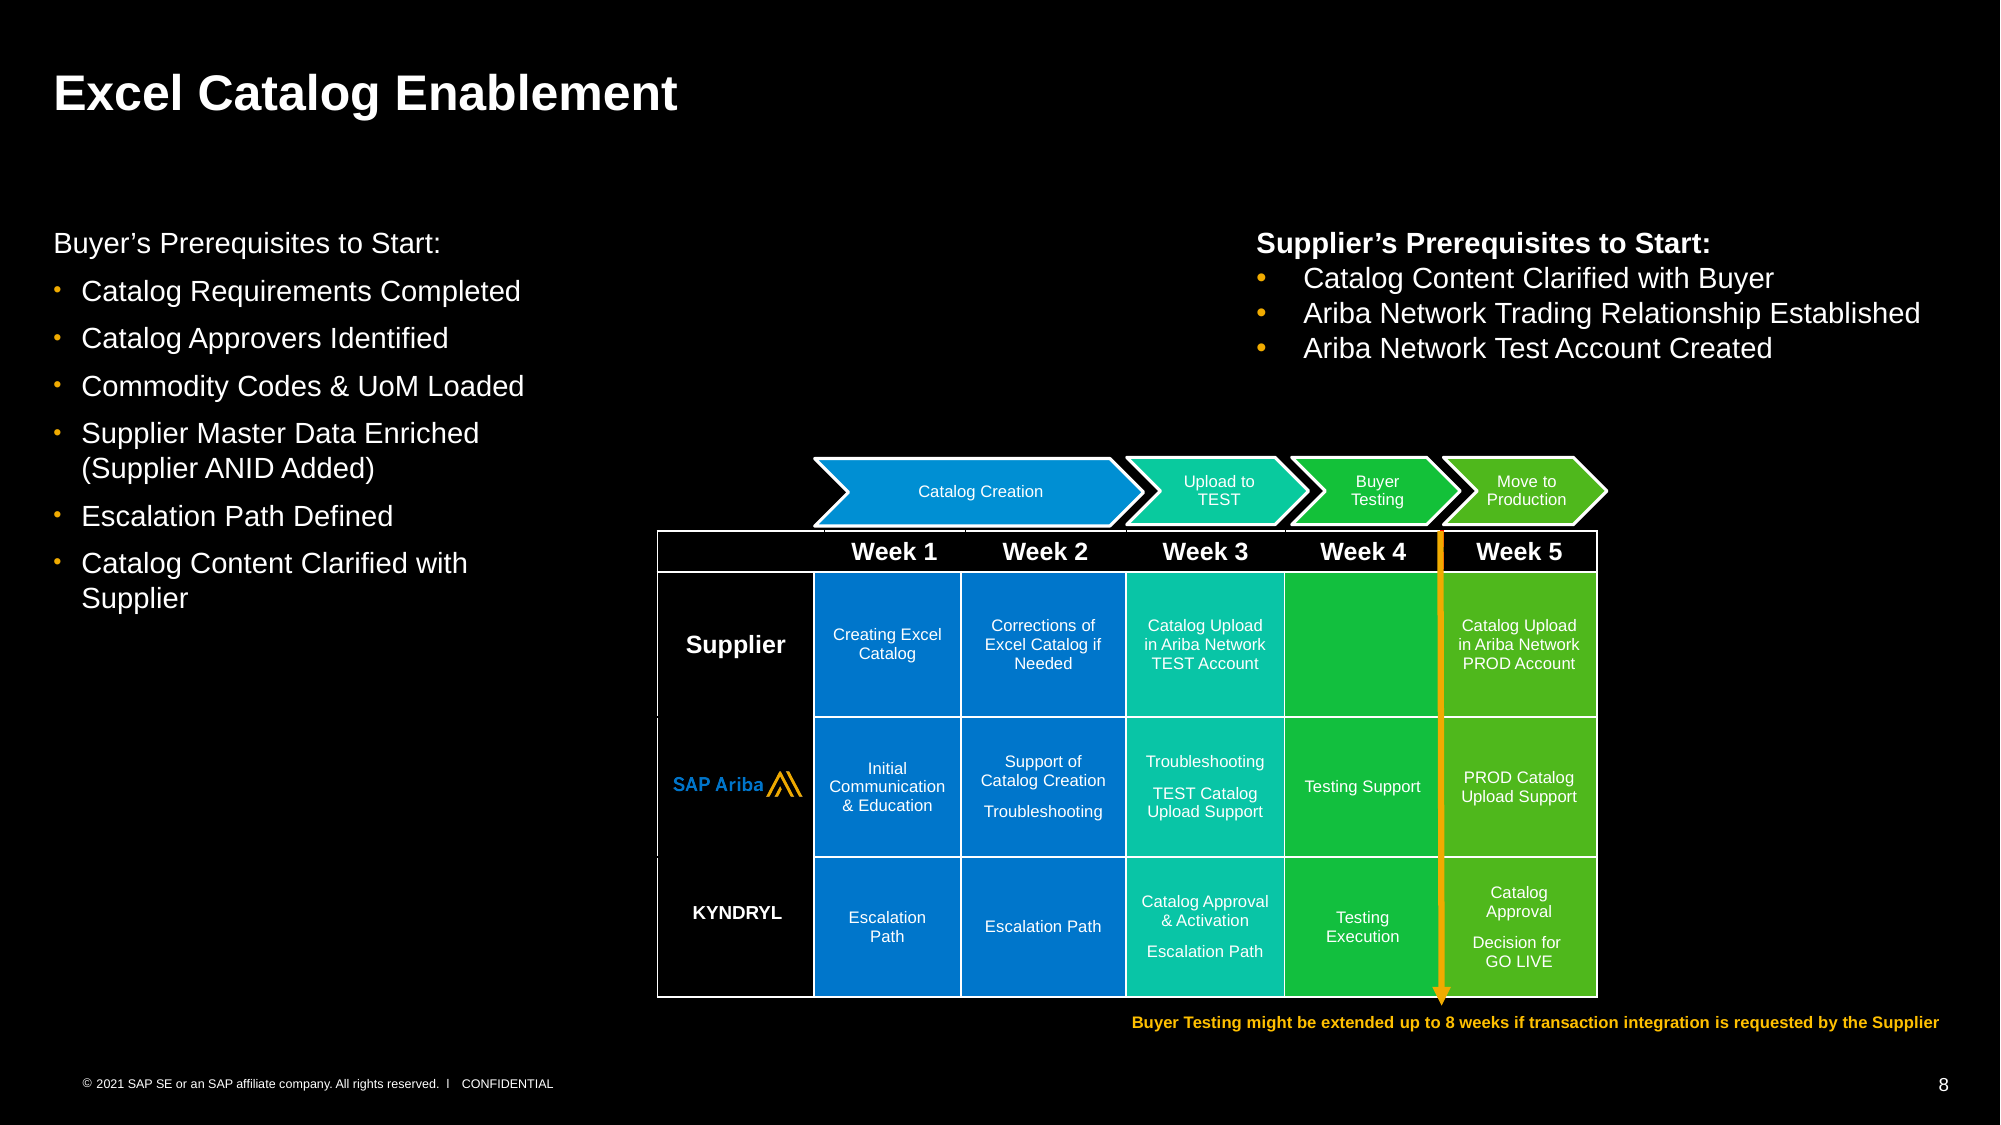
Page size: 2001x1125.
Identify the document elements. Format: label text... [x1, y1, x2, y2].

table_header Creating Excel Catalog [815, 574, 960, 716]
picture [673, 771, 804, 798]
table_header [658, 532, 810, 571]
table_cell PROD Catalog Upload Support [1447, 718, 1596, 856]
table_cell Escalation Path [962, 858, 1125, 996]
table_cell Testing Support [1285, 718, 1434, 856]
text_box Buyer Testing might be extended up to 8 weeks if transaction integration is requested by the Supplier [1116, 1004, 1962, 1039]
table_cell Catalog Approval Decision for GO LIVE [1447, 858, 1596, 996]
table_cell Initial Communication & Education [815, 718, 960, 856]
table_cell Support of Catalog Creation Troubleshooting [962, 718, 1125, 856]
table_header Corrections of Excel Catalog if Needed [962, 574, 1125, 716]
table_header [1285, 574, 1434, 716]
table_cell [658, 858, 813, 996]
table_header Catalog Upload in Ariba Network PROD Account [1447, 574, 1596, 716]
table_cell Troubleshooting TEST Catalog Upload Support [1127, 718, 1284, 856]
text_box KYNDRYL [666, 900, 810, 924]
table_cell Catalog Approval & Activation Escalation Path [1127, 858, 1284, 996]
table_cell Escalation Path [815, 858, 960, 996]
text_box Supplier’s Prerequisites to Start: Catalog Content Clarified with Buyer Ariba Network Trading Relationship Established Ariba Network Test Account Created [1256, 224, 1939, 365]
table_header Supplier [658, 573, 813, 716]
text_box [814, 418, 1608, 564]
table_header Catalog Upload in Ariba Network TEST Account [1127, 574, 1284, 716]
table_cell Ariba [658, 718, 813, 856]
list Buyer’s Prerequisites to Start: Catalog Requirements Completed Catalog Approvers Identified Commodity Codes & UoM Loaded Supplier Master Data Enriched (Supplier ANID Added) Escalation Path Defined Catalog Content Clarified with Supplier [53, 224, 564, 863]
title Excel Catalog Enablement [53, 60, 1947, 185]
table_cell Testing Execution [1285, 858, 1434, 996]
